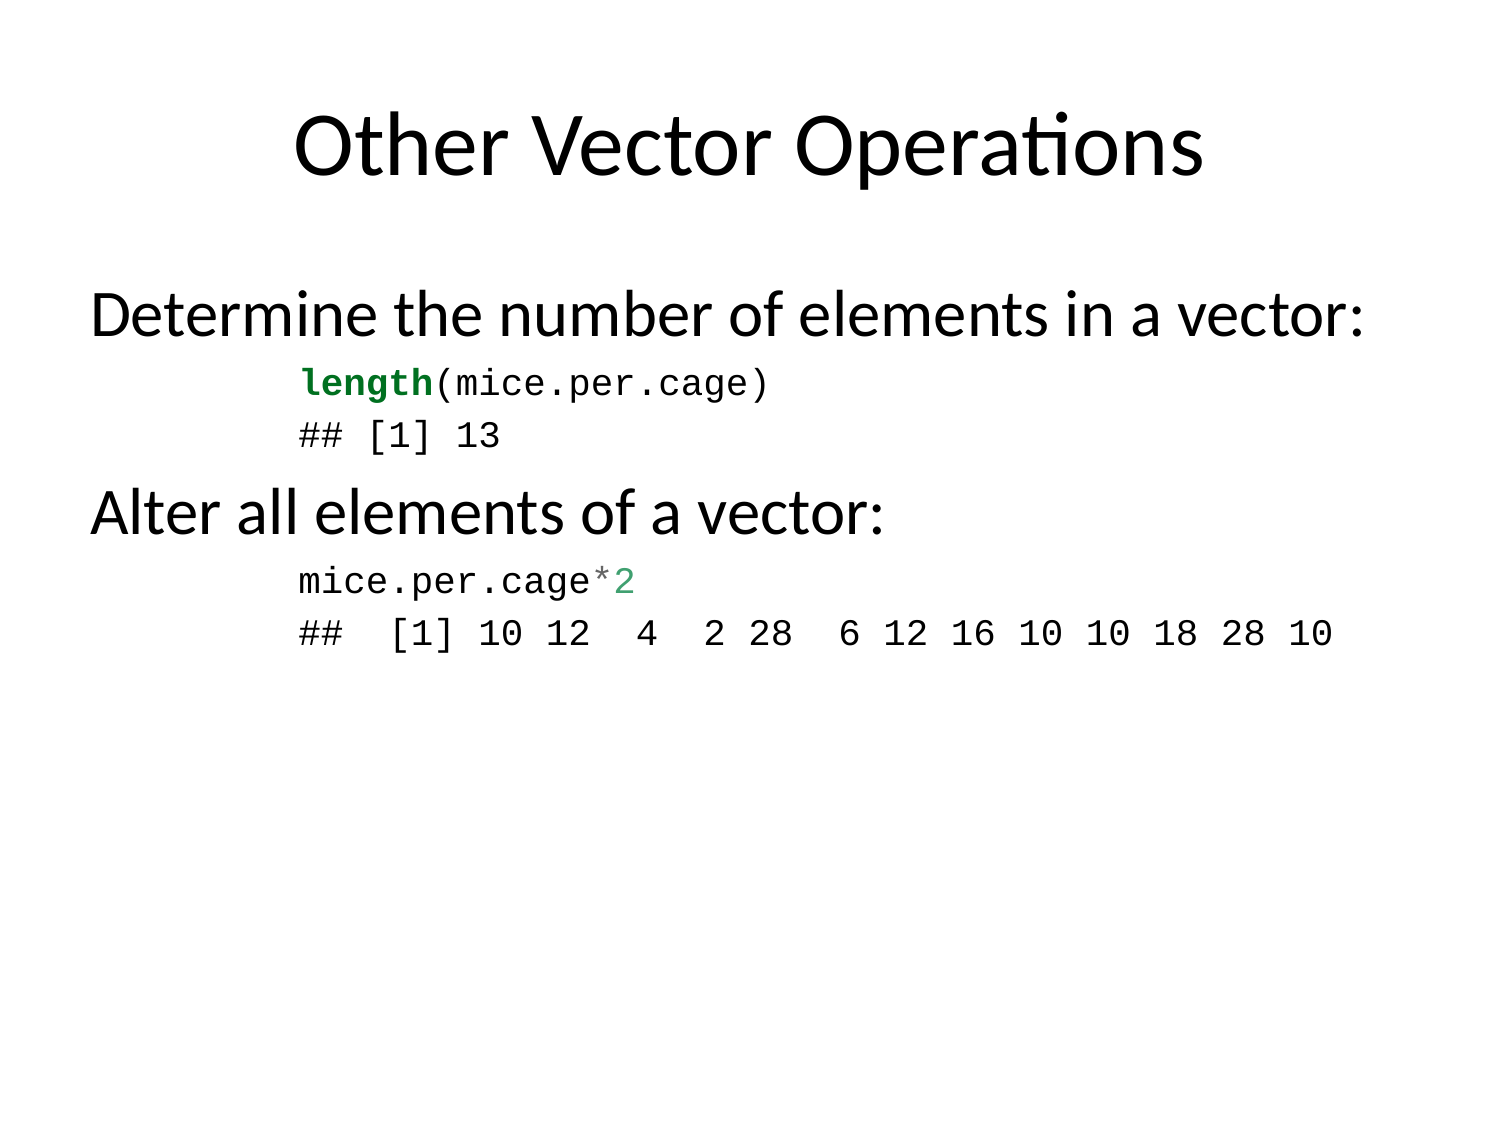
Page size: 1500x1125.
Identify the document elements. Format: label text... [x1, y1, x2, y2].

list Determine the number of elements in a vector: length(mice.per.cage) ## [1] 13 Alter all elements of a vector: mice.per.cage*2 ## [1] 10 12 4 2 28 6 12 16 10 10 18 28 10 [75, 262, 1425, 1005]
title Other Vector Operations [75, 45, 1425, 233]
